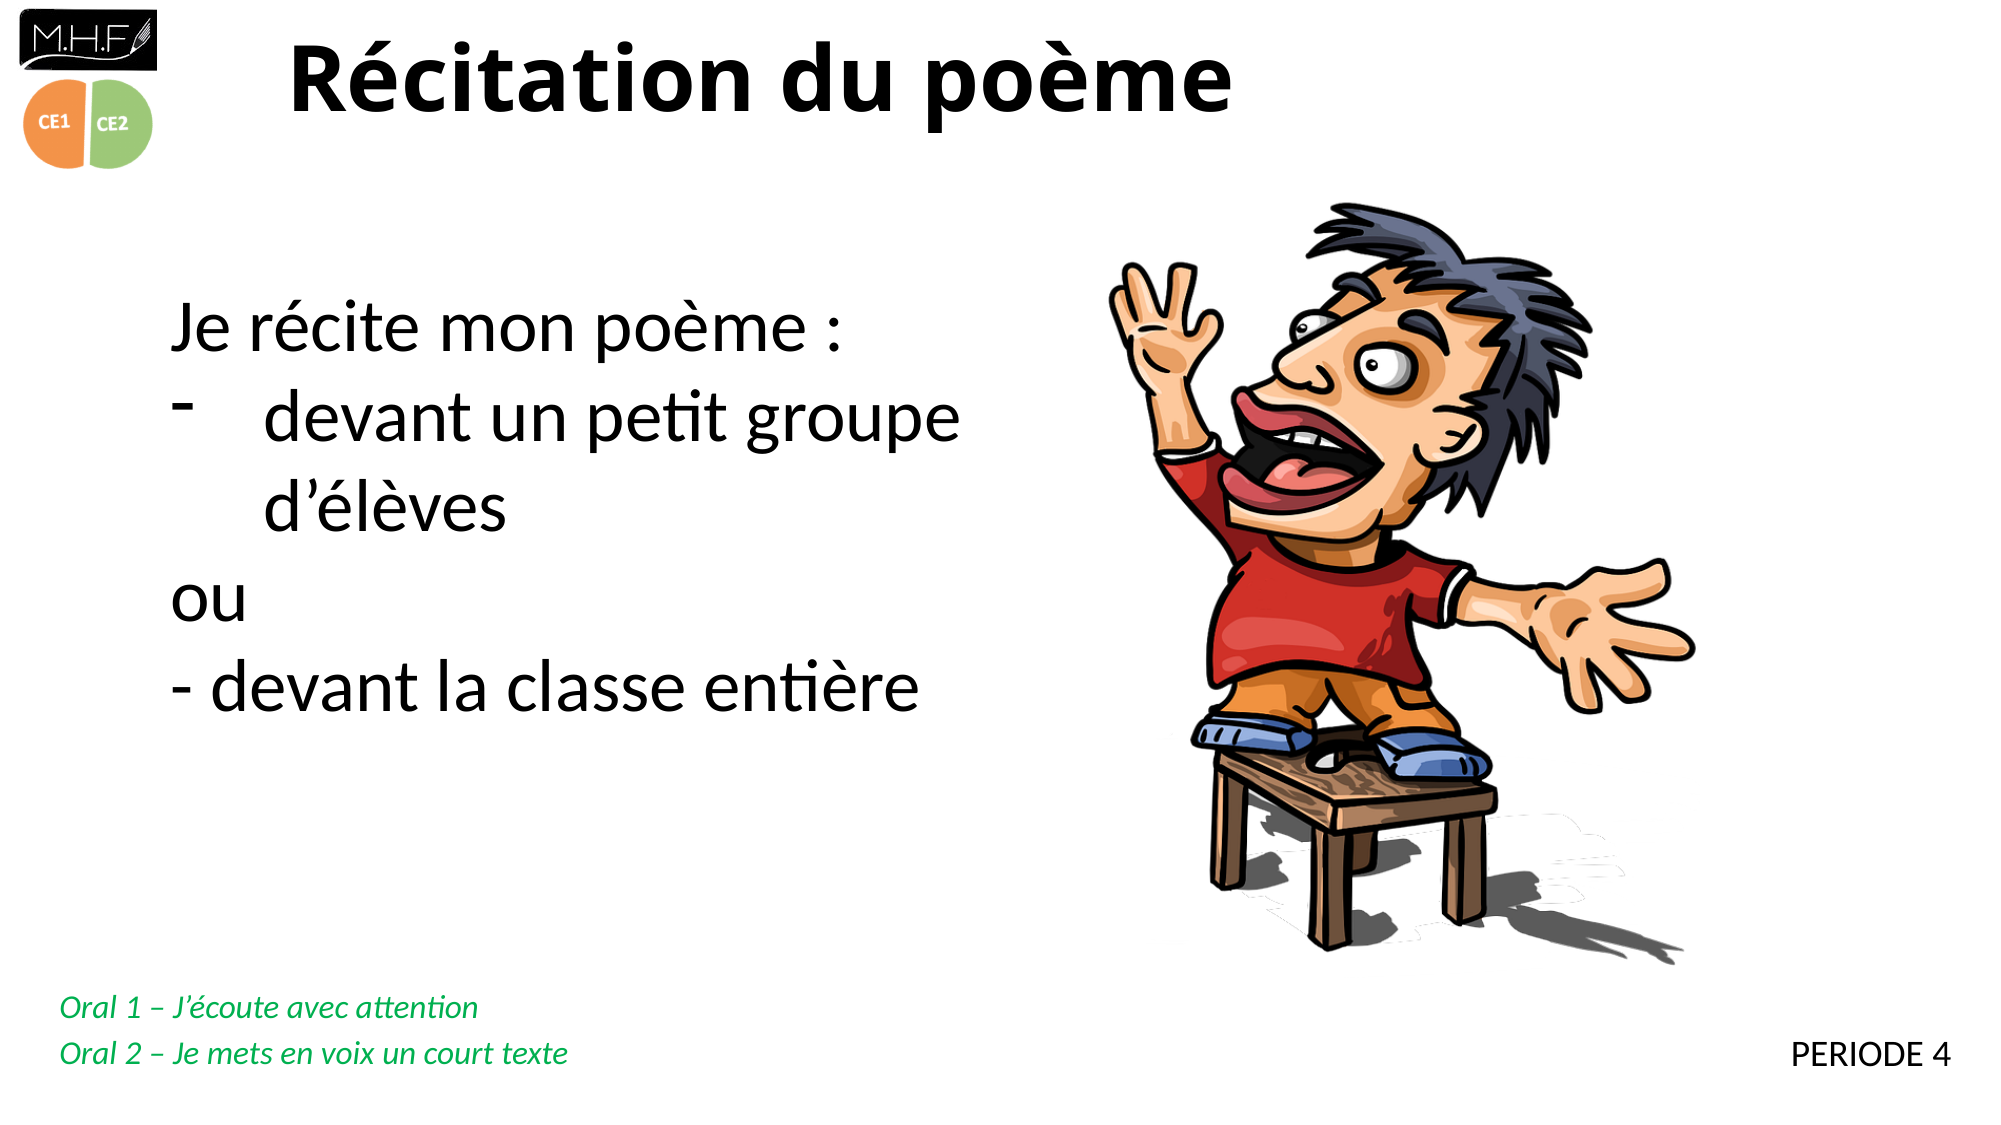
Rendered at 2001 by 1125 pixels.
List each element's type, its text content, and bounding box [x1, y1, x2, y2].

text_box Je récite mon poème : devant un petit groupe d’élèves ou - devant la classe entière [155, 268, 1045, 824]
text_box PERIODE 4 [1362, 1021, 1967, 1082]
text_box Oral 1 – J’écoute avec attention Oral 2 – Je mets en voix un court texte [44, 977, 1346, 1092]
picture [1085, 162, 1700, 978]
picture [1, 7, 177, 207]
title Récitation du poème [271, 7, 1818, 156]
